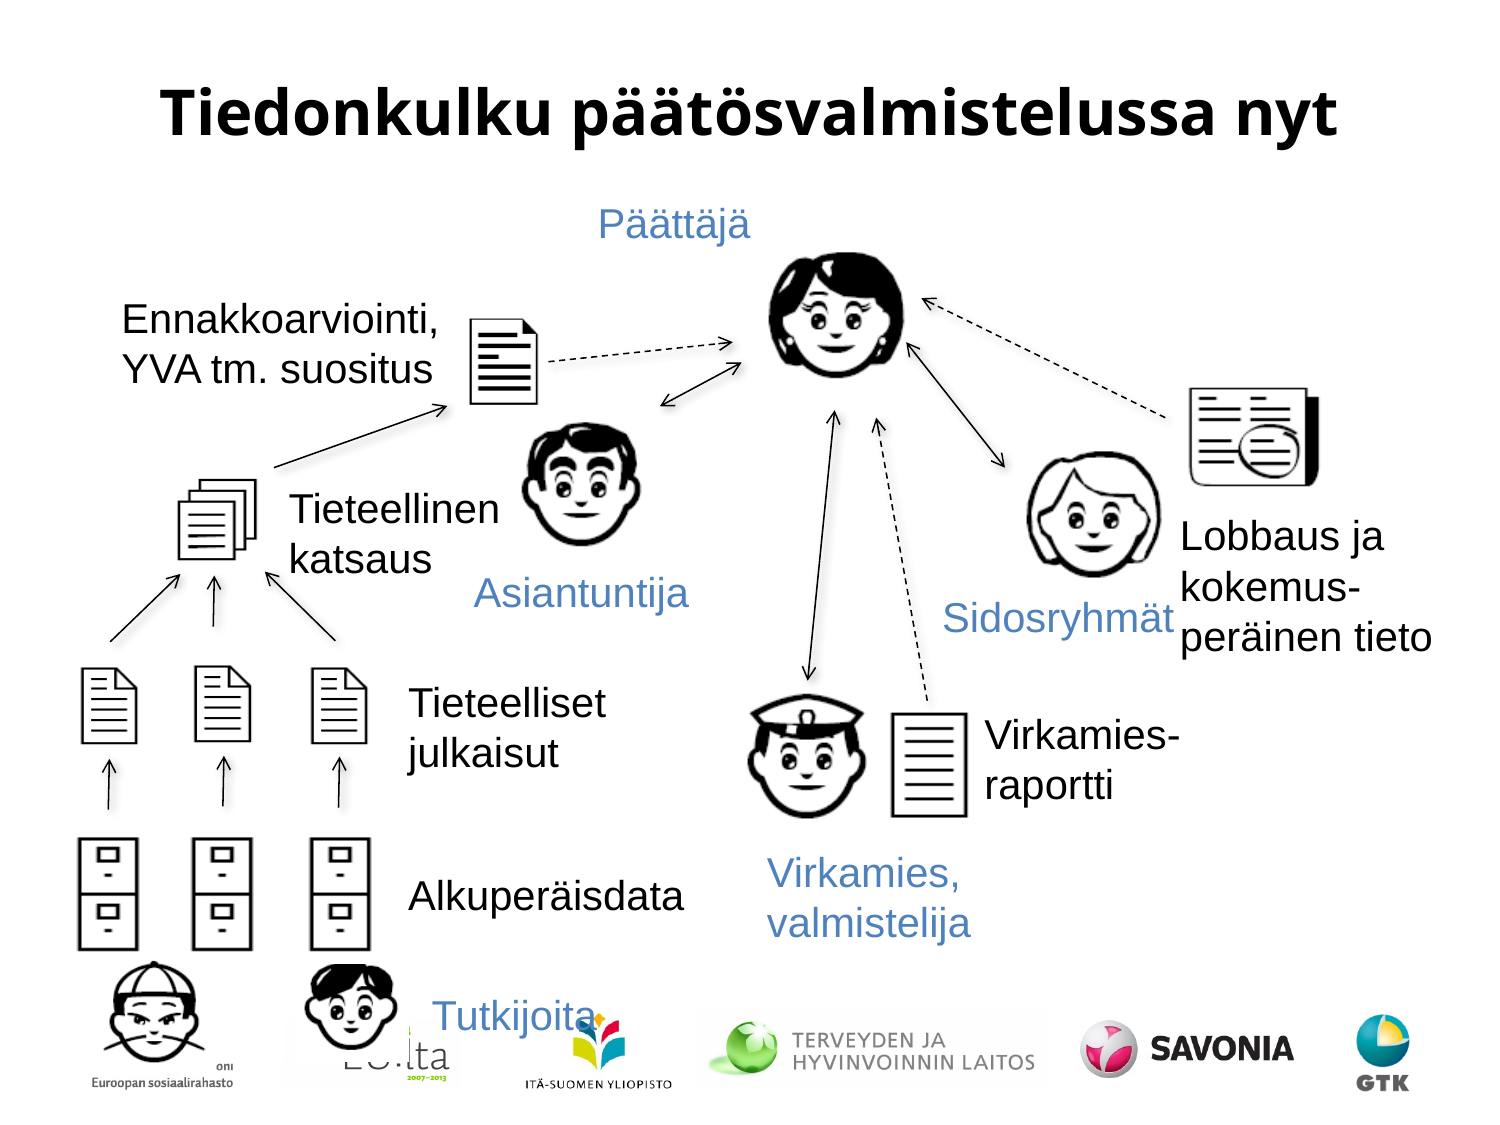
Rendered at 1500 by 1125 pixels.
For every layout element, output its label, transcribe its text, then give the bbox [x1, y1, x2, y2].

picture [1353, 1074, 1412, 1094]
picture [88, 1074, 234, 1105]
picture [505, 1074, 1049, 1112]
title Tiedonkulku päätösvalmistelussa nyt [75, 45, 1425, 176]
picture [282, 1074, 460, 1088]
picture [1080, 1074, 1294, 1078]
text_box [43, 189, 1453, 1074]
